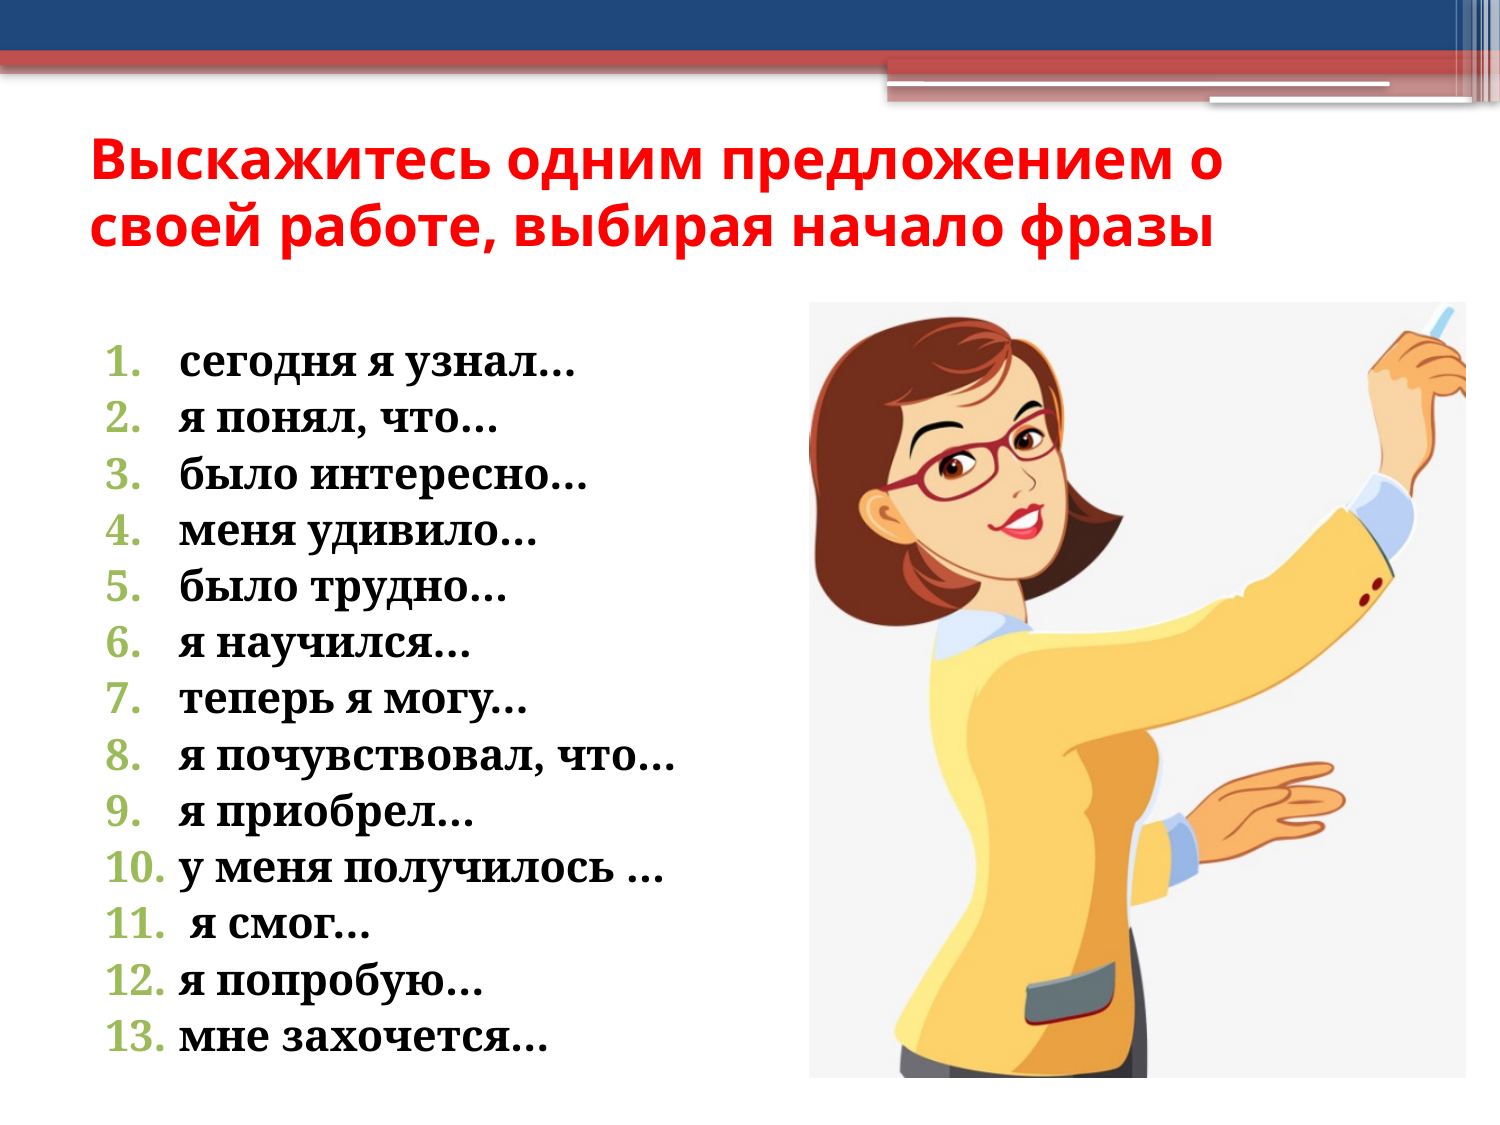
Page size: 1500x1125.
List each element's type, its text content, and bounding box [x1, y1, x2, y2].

picture [808, 302, 1466, 1078]
list сегодня я узнал… я понял, что… было интересно… меня удивило… было трудно… я научился… теперь я могу… я почувствовал, что… я приобрел… у меня получилось … я смог… я попробую… мне захочется… [75, 326, 802, 1079]
title Выскажитесь одним предложением о своей работе, выбирая начало фразы [75, 113, 1425, 268]
